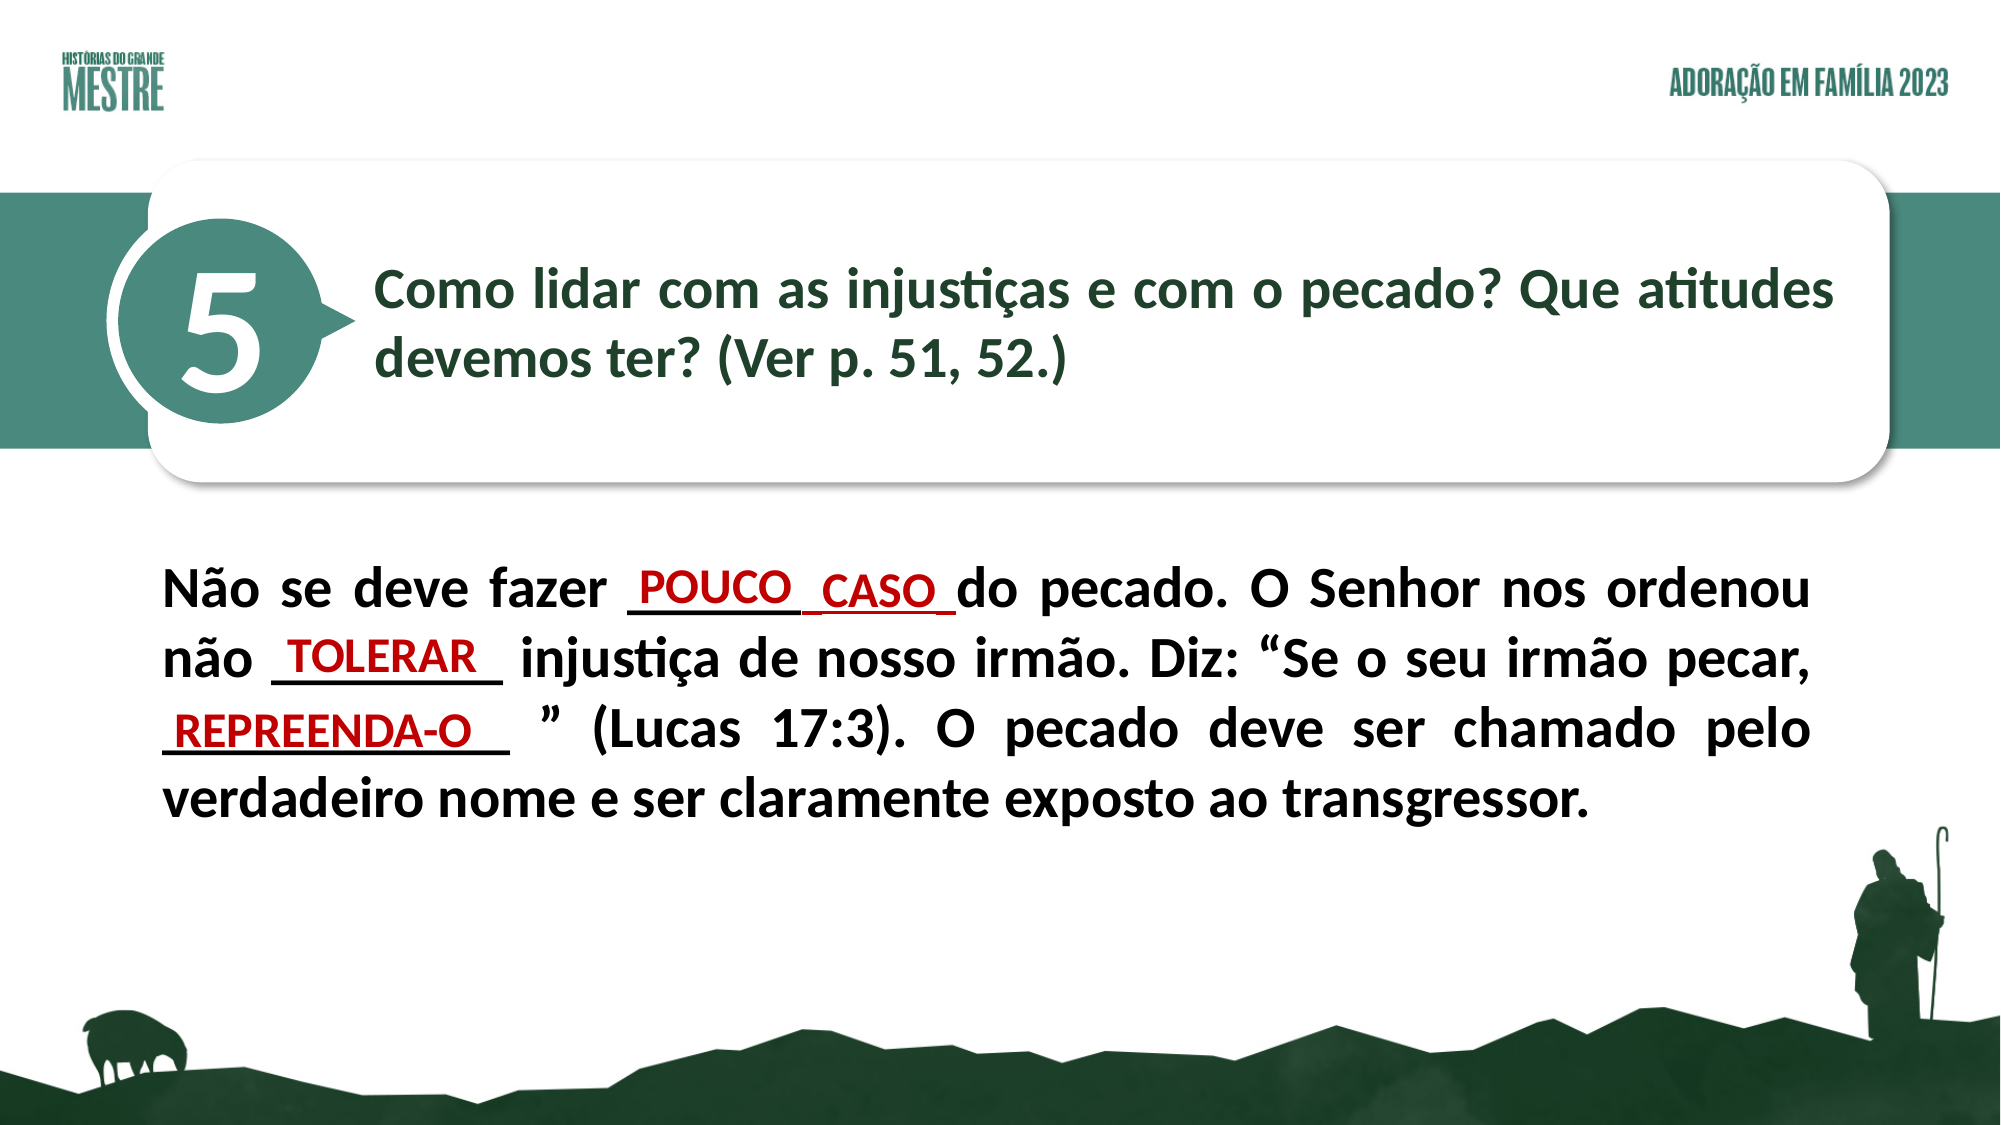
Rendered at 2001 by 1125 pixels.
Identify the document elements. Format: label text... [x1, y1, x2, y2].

picture [0, 0, 2001, 1125]
text_box REPREENDA-O [159, 690, 511, 766]
text_box POUCO [624, 546, 831, 622]
text_box Não se deve fazer ______ CASO do pecado. O Senhor nos ordenou não ________ injustiça de nosso irmão. Diz: “Se o seu irmão pecar, ____________ ” (Lucas 17:3). O pecado deve ser chamado pelo verdadeiro nome e ser claramente exposto ao transgressor. [147, 541, 1828, 837]
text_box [0, 160, 2000, 483]
text_box TOLERAR [273, 614, 511, 690]
